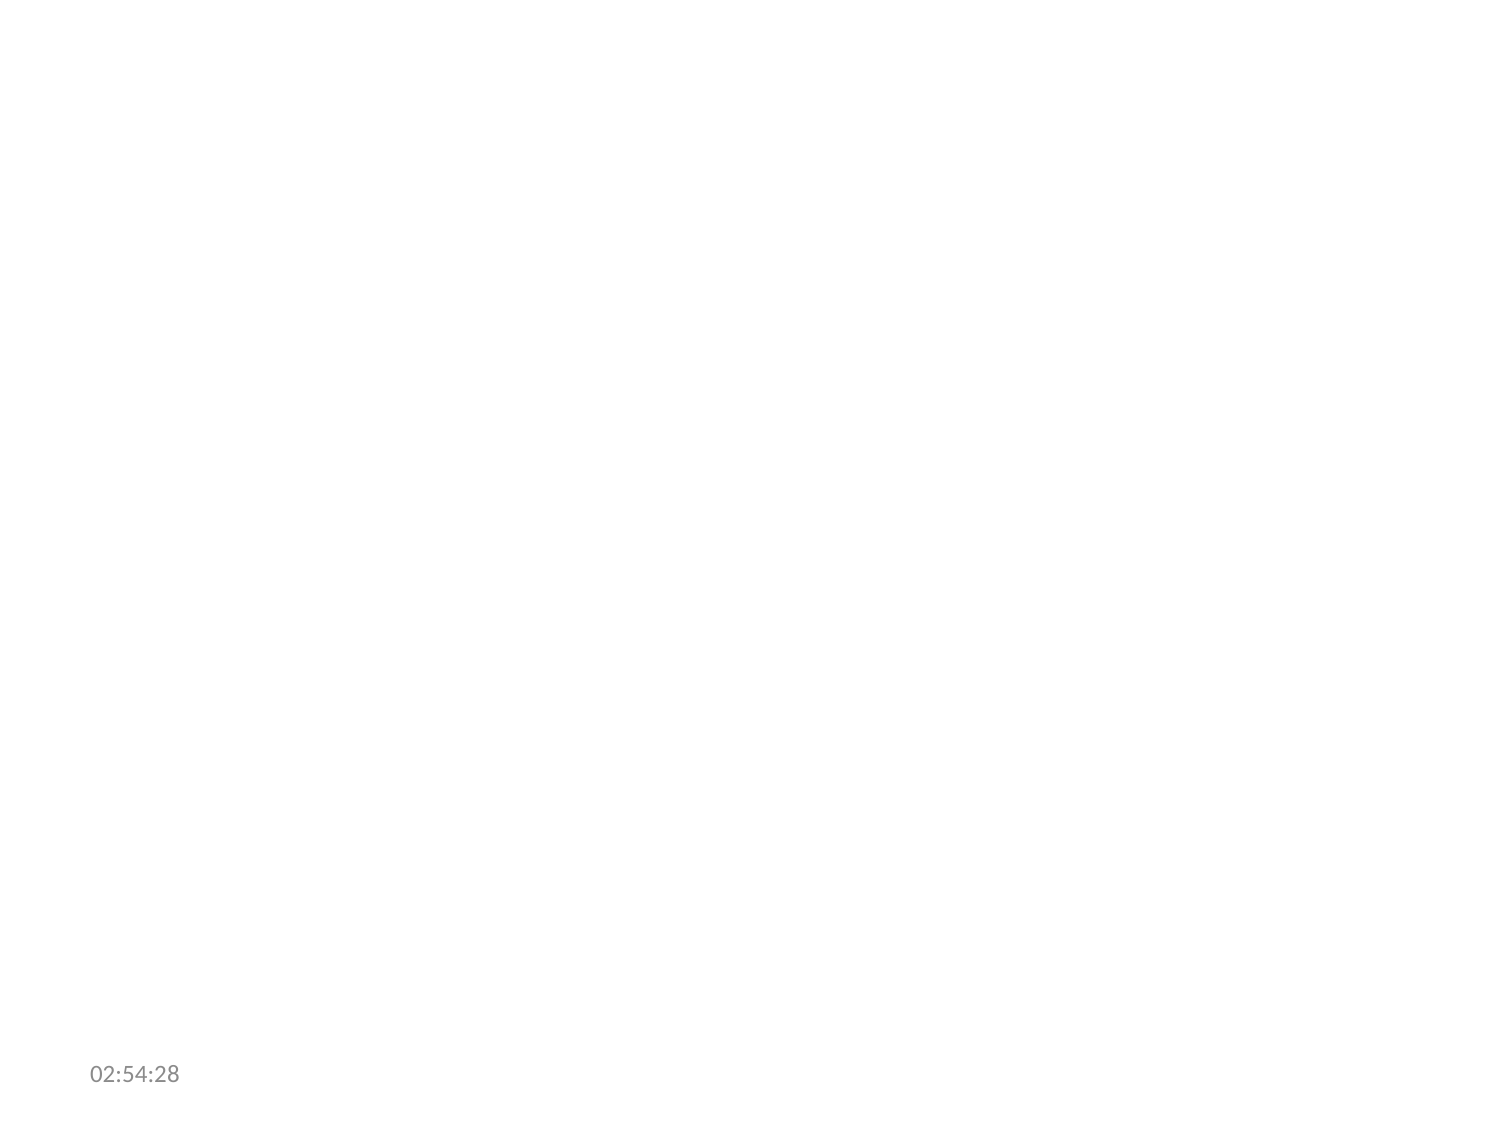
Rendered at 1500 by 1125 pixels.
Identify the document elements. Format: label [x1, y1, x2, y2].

slide_number [75, 1042, 425, 1103]
